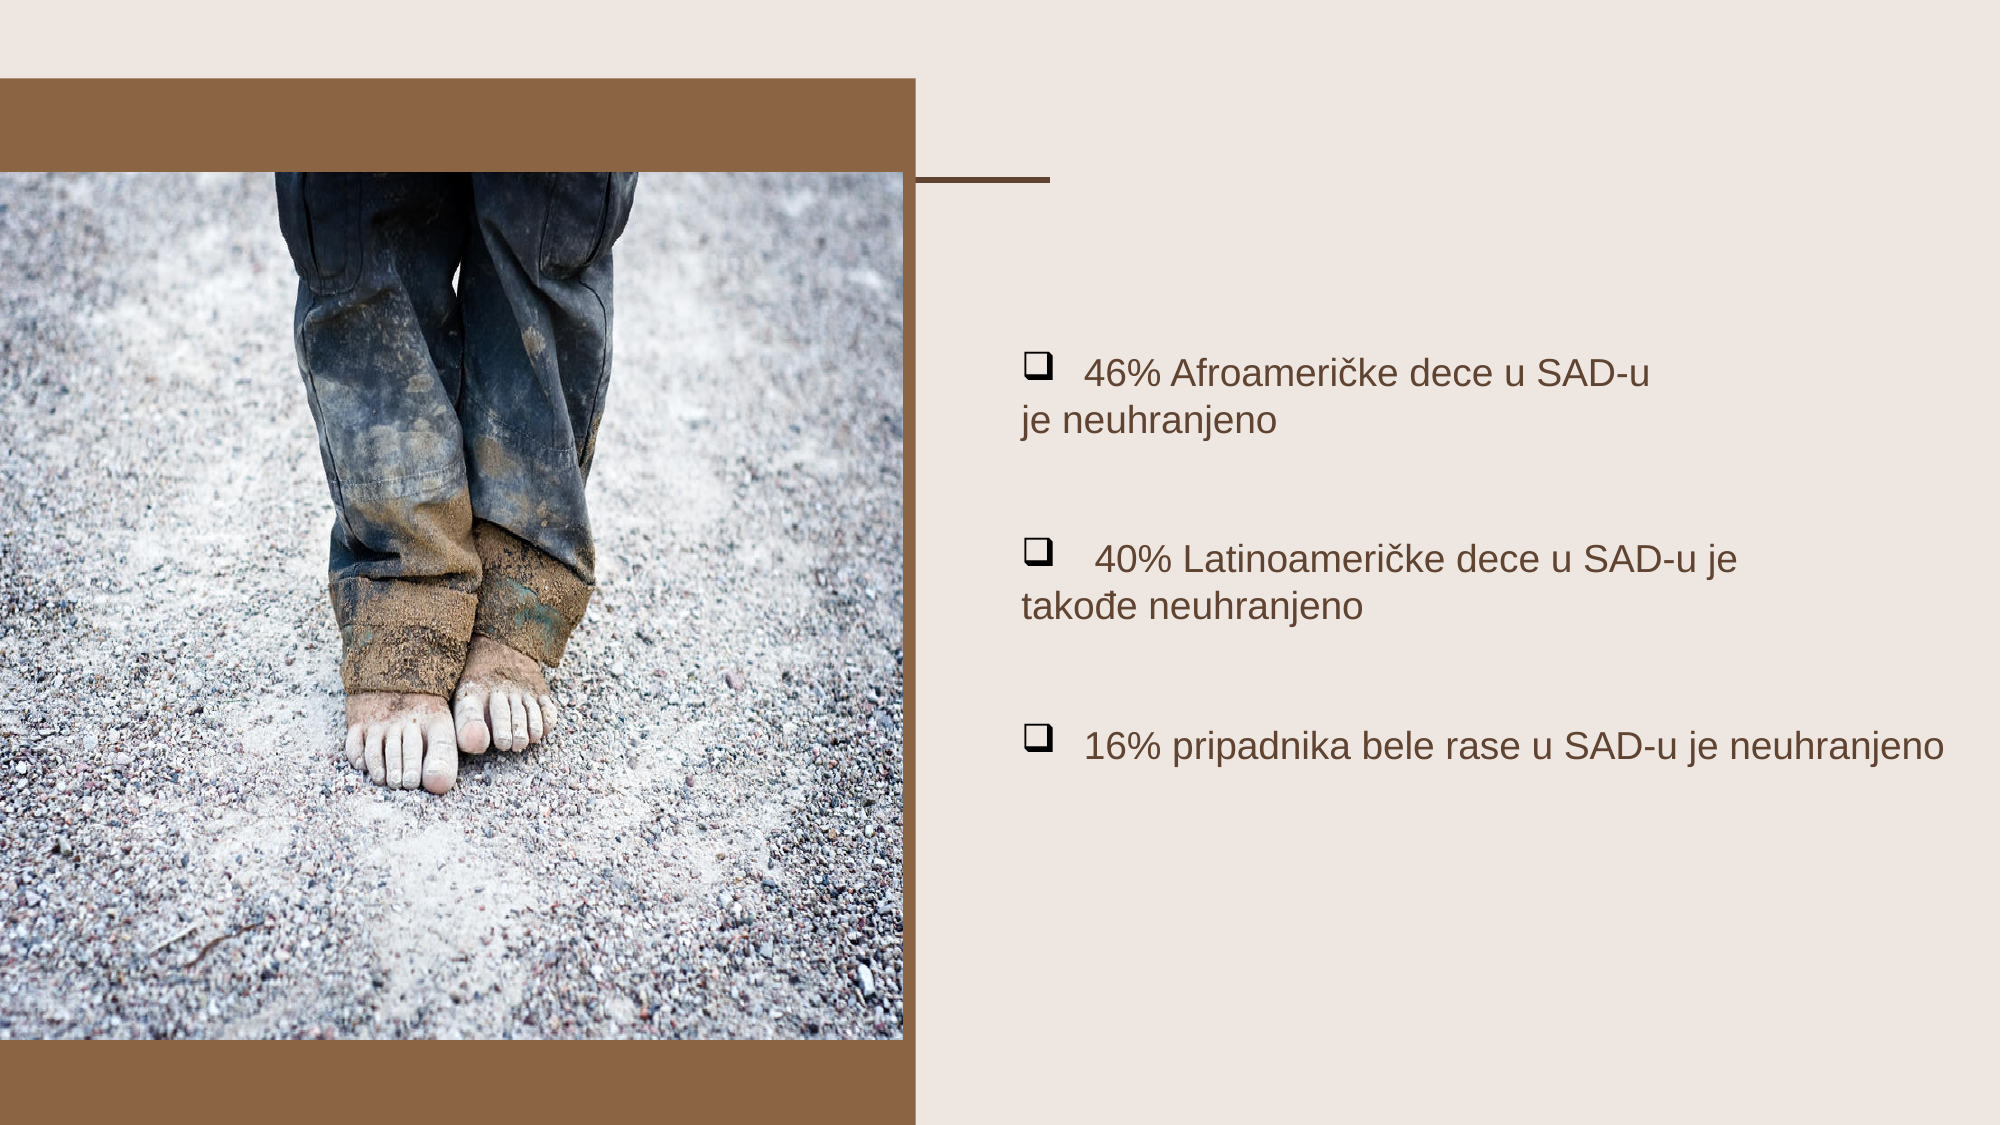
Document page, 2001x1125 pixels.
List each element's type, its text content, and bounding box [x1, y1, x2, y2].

text_box 46% Afroameričke dece u SAD-u je neuhranjeno 40% Latinoameričke dece u SAD-u je takođe neuhranjeno 16% pripadnika bele rase u SAD-u je neuhranjeno [1006, 340, 1960, 775]
picture [0, 172, 903, 1040]
